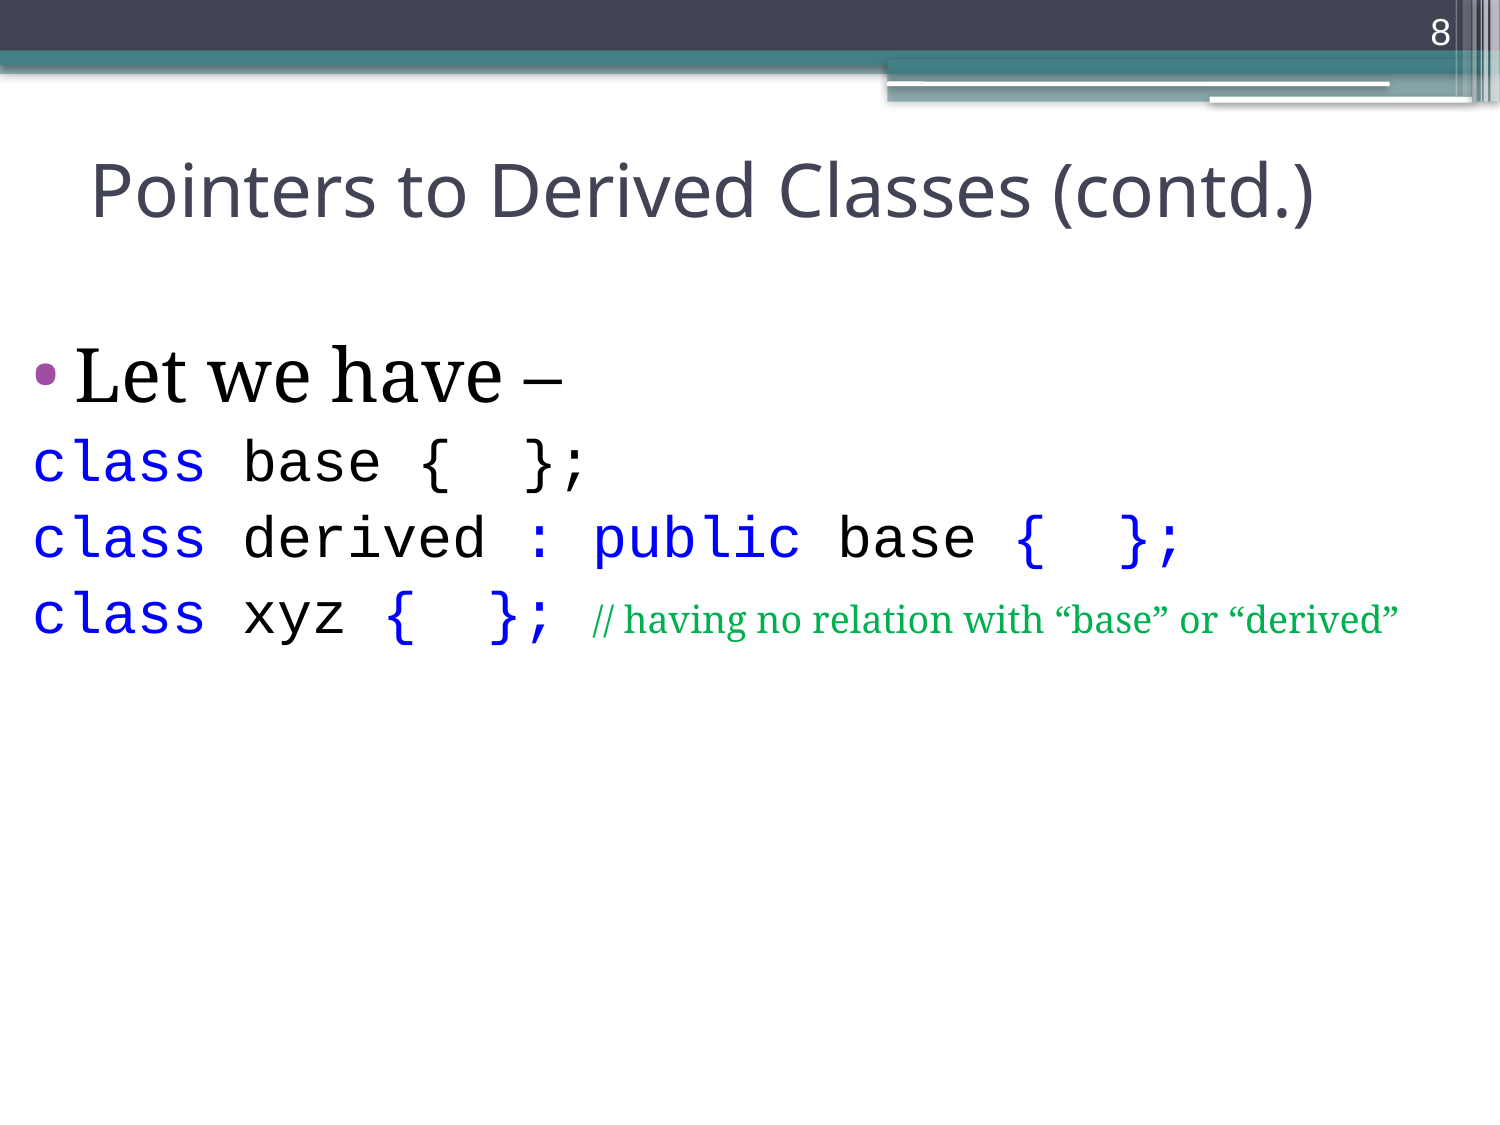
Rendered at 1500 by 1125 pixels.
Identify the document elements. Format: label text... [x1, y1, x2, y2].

footer [862, 100, 1080, 176]
slide_number 8 [1341, 0, 1466, 61]
list Let we have – class base { }; class derived : public base { }; class xyz { }; // having no relation with “base” or “derived” [0, 337, 1500, 838]
title Pointers to Derived Classes (contd.) [75, 99, 1425, 275]
